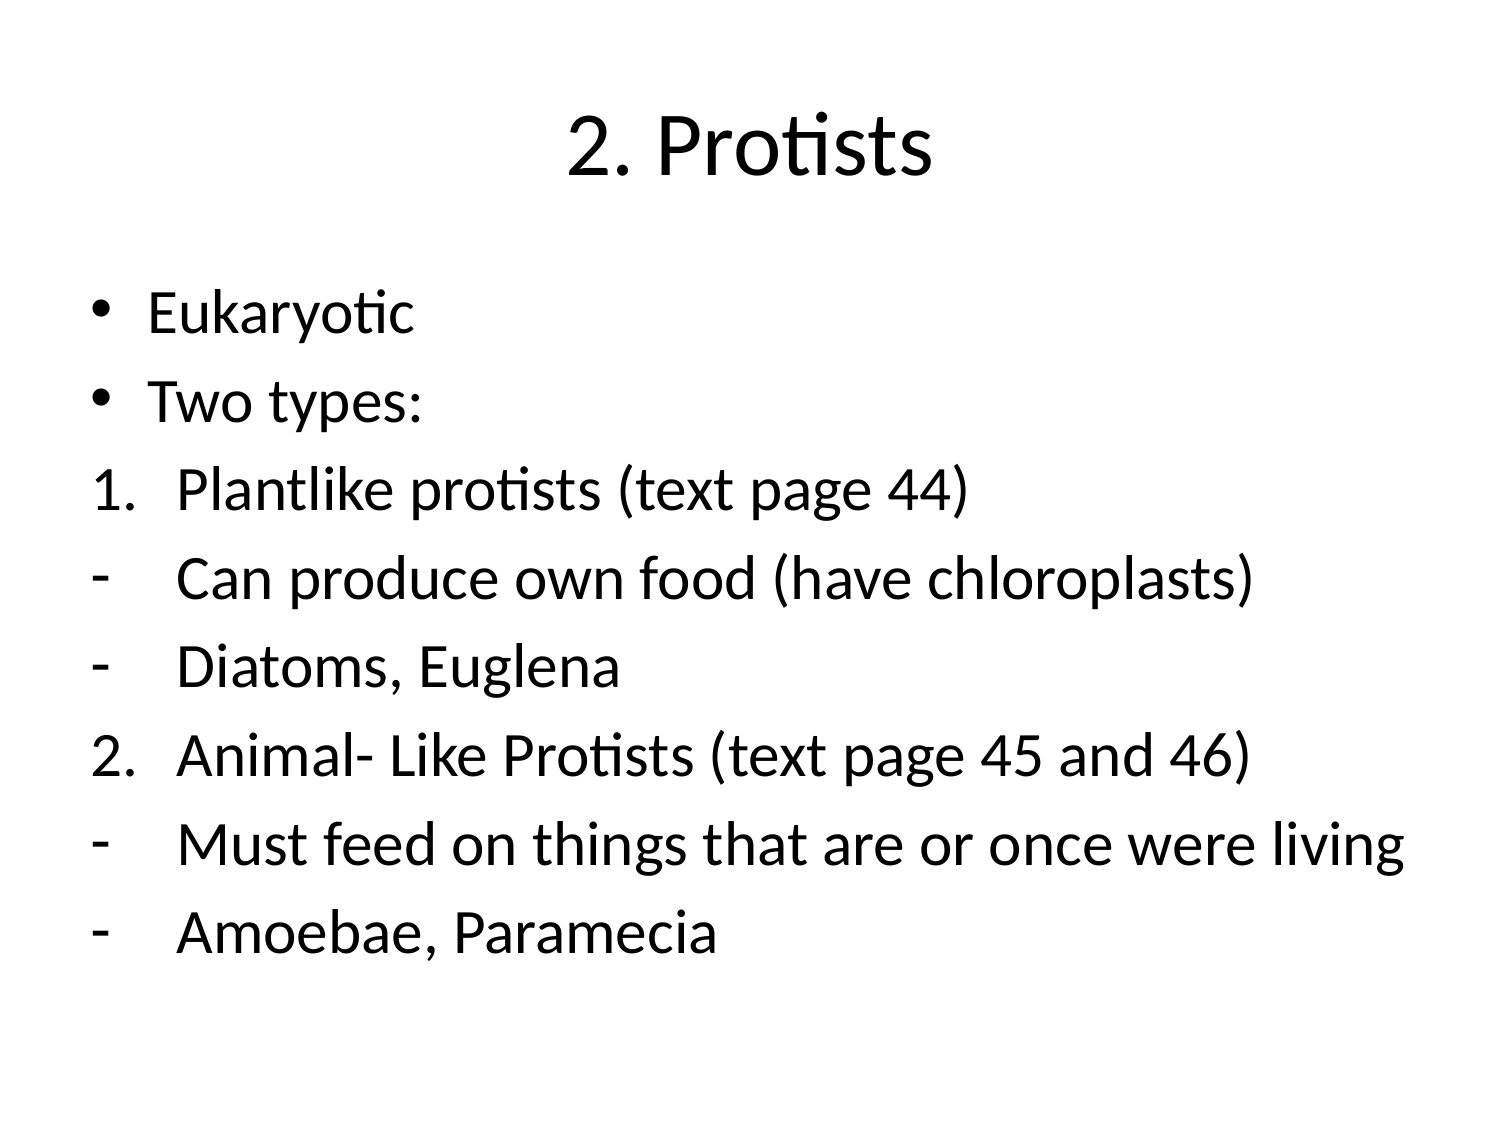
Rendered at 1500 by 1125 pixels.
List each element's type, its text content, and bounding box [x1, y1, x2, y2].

title 2. Protists [75, 45, 1425, 233]
list Eukaryotic Two types: Plantlike protists (text page 44) Can produce own food (have chloroplasts) Diatoms, Euglena Animal- Like Protists (text page 45 and 46) Must feed on things that are or once were living Amoebae, Paramecia [75, 262, 1425, 1005]
